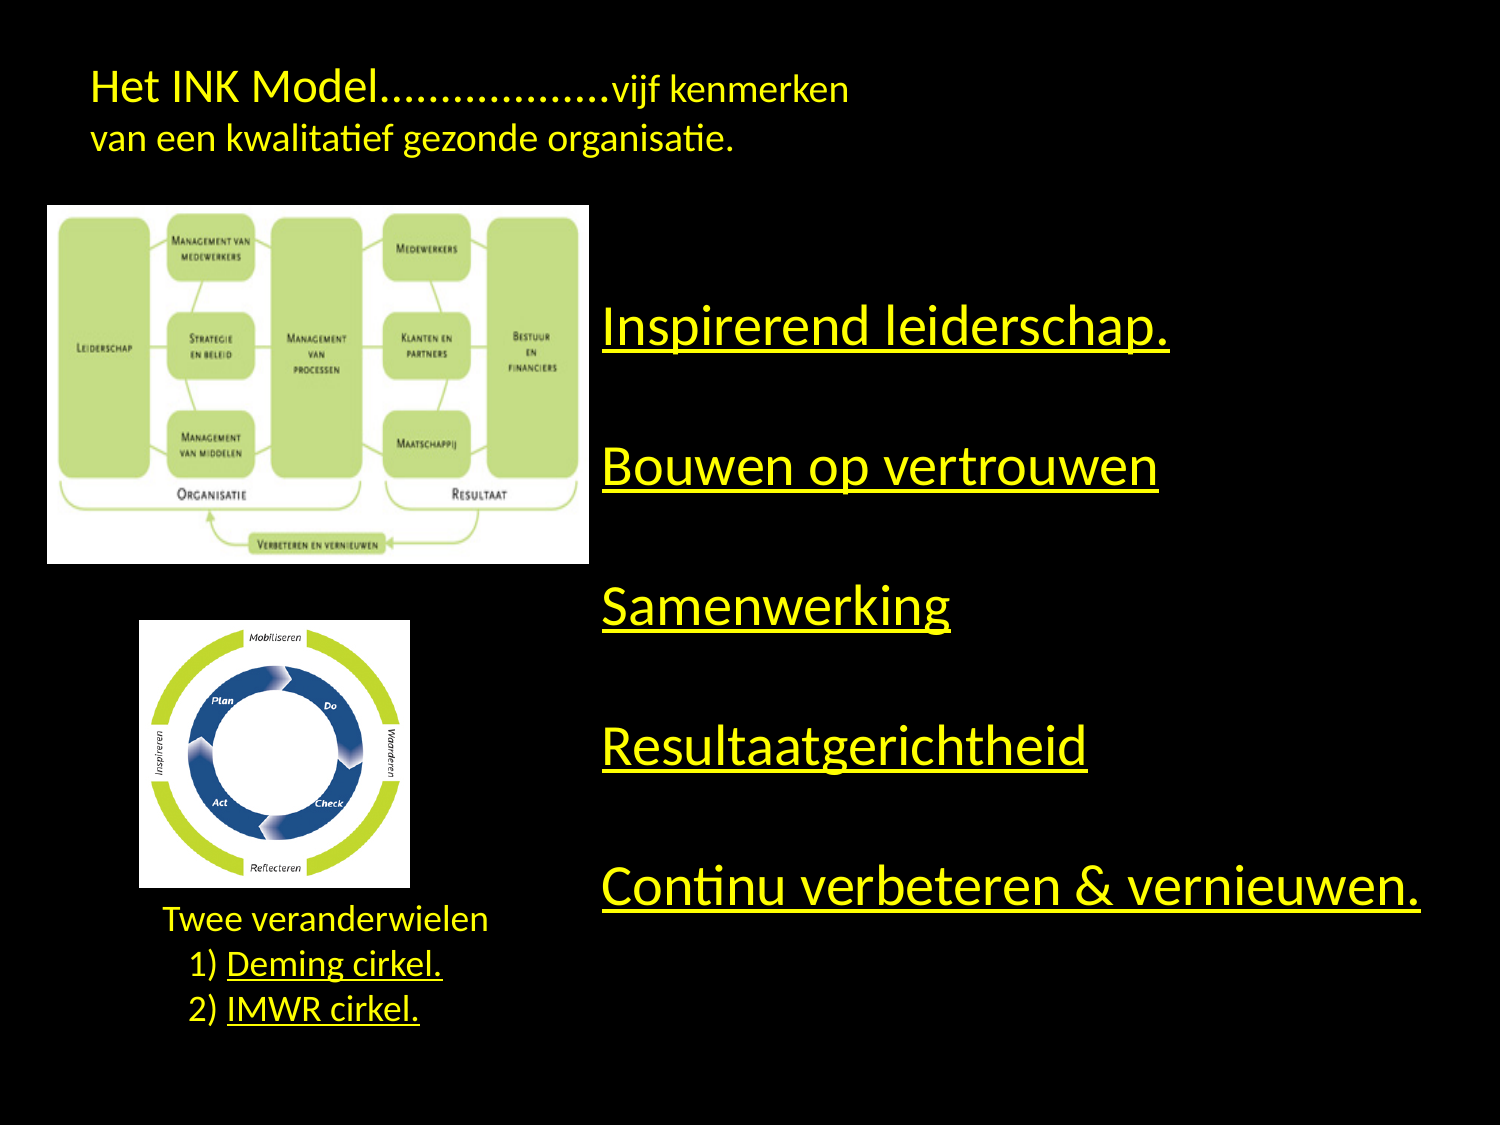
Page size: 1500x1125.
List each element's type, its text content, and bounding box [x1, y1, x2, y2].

text_box Inspirerend leiderschap. Bouwen op vertrouwen Samenwerking Resultaatgerichtheid Continu verbeteren & vernieuwen. [587, 279, 1437, 925]
text_box Twee veranderwielen 1) Deming cirkel. 2) IMWR cirkel. [147, 886, 505, 1037]
title Het INK Model...................vijf kenmerken van een kwalitatief gezonde organisatie. [75, 45, 1429, 168]
picture [139, 619, 410, 888]
picture [47, 205, 589, 564]
